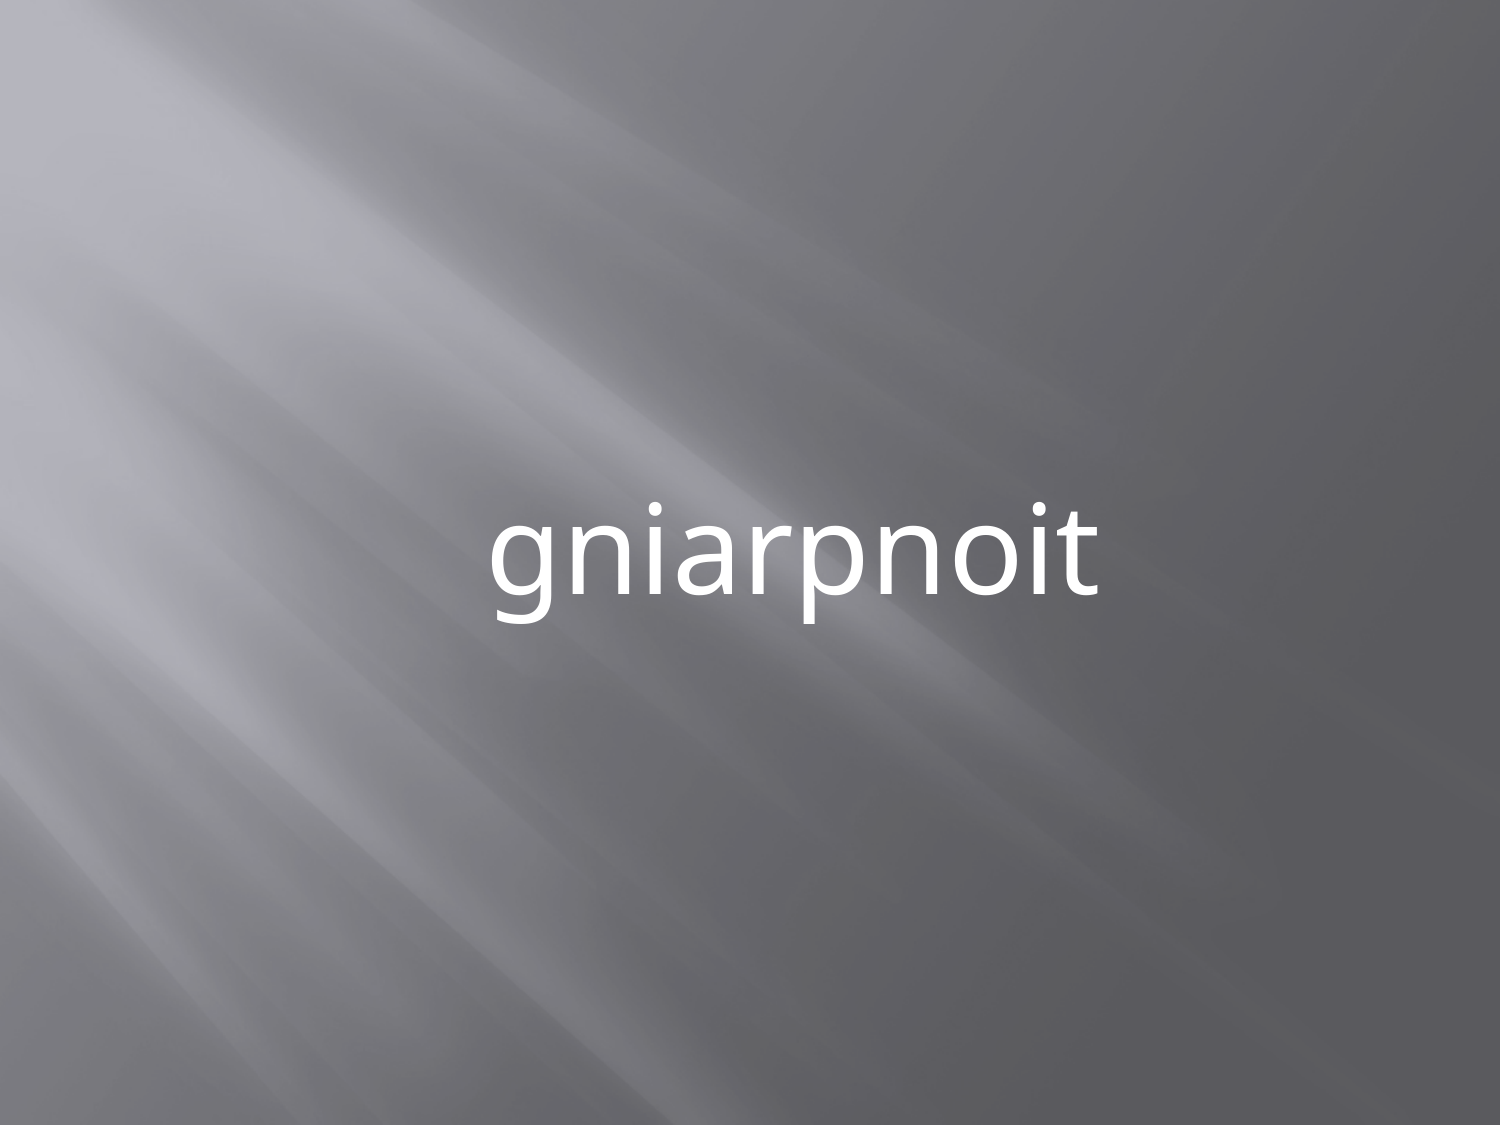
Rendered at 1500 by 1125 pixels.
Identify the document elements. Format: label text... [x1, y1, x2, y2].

text_box gniarpnoit [324, 462, 1263, 628]
